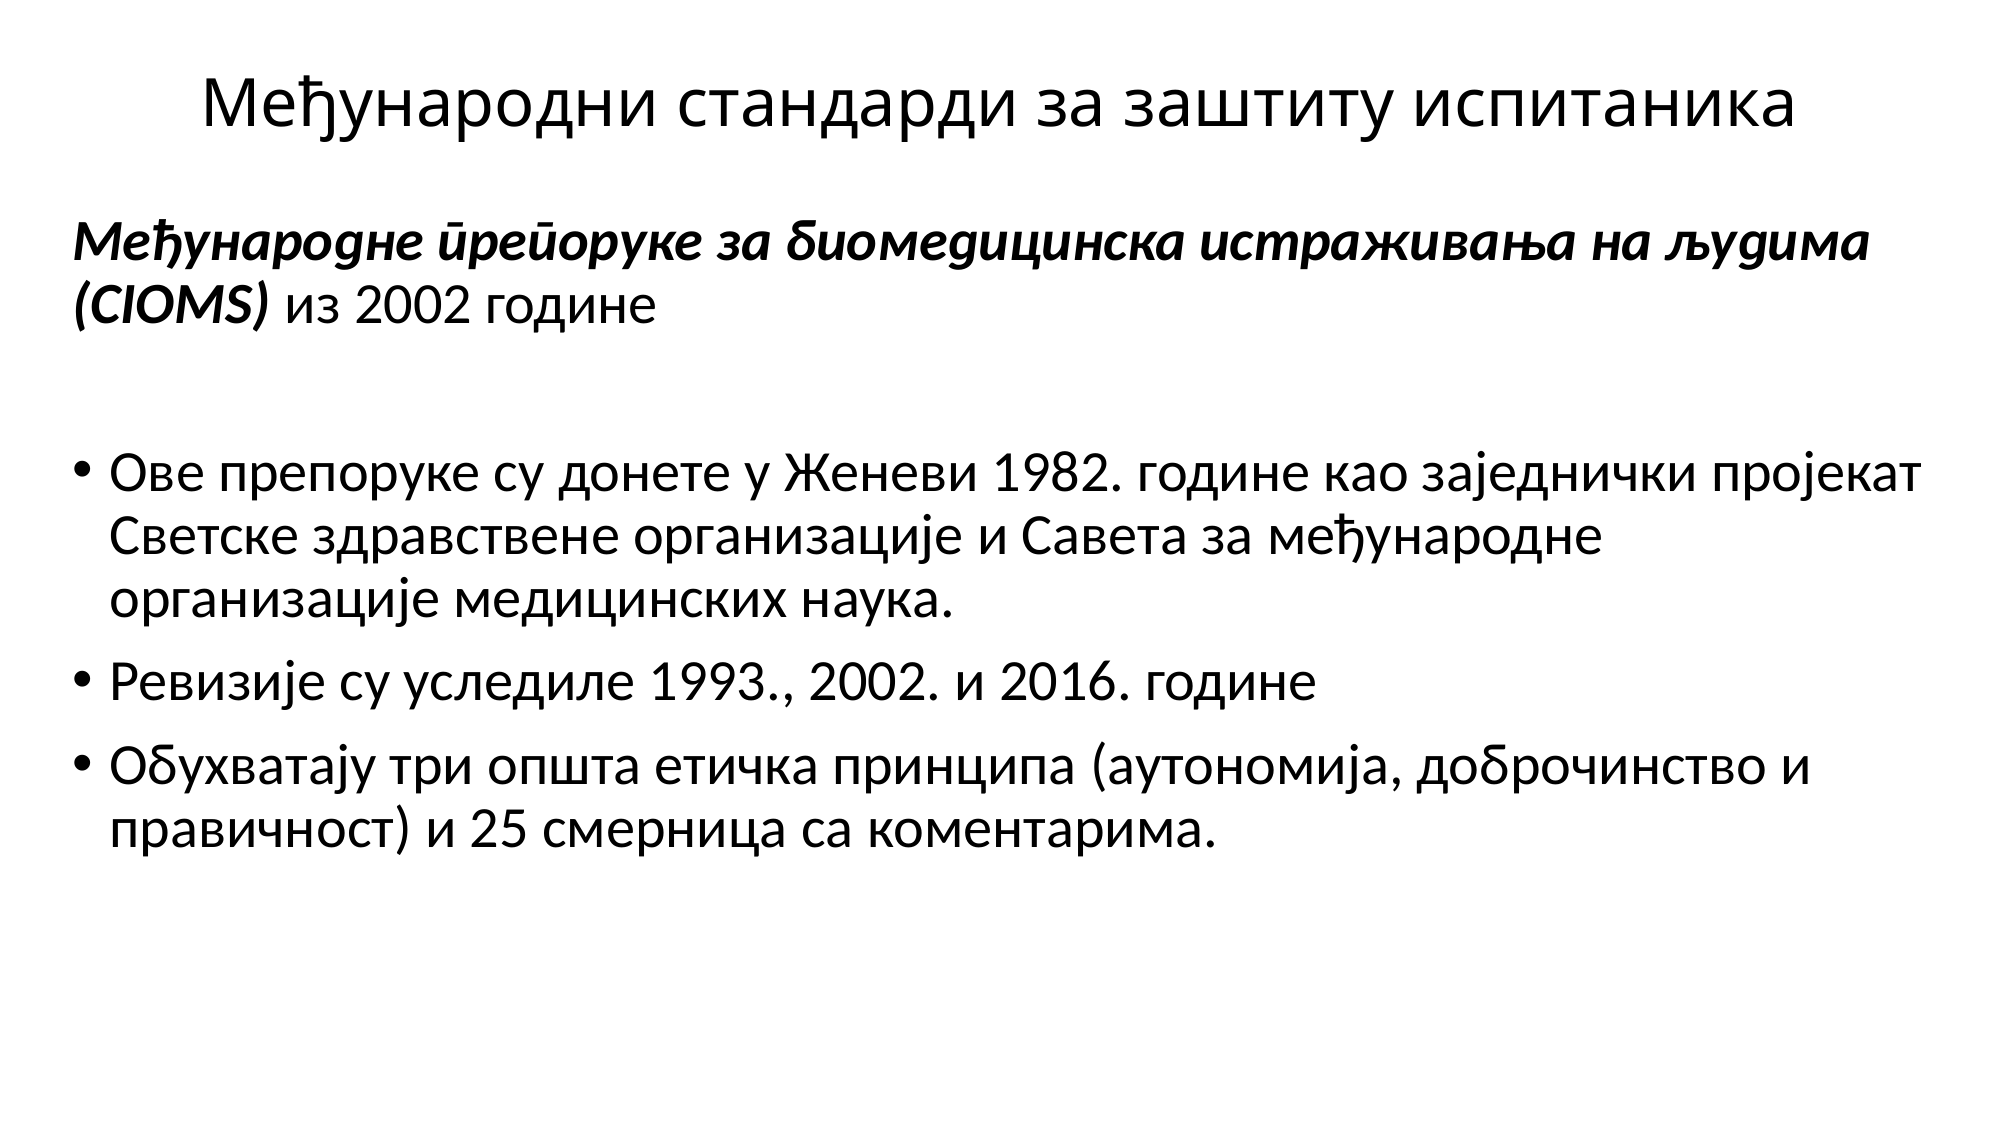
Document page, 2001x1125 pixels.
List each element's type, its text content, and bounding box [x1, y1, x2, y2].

list Међународне препоруке за биомедицинска истраживања на људима (CIOMS) из 2002 године Ове препоруке су донете у Женеви 1982. године као заједнички пројекат Светске здравствене организације и Савета за међународне организације медицинских наука. Ревизије су уследиле 1993., 2002. и 2016. године Обухватају три општа етичка принципа (аутономија, доброчинство и правичност) и 25 смерница са коментарима. [57, 202, 1944, 1074]
title Међународни стандарди за заштиту испитаника [137, 59, 1863, 150]
